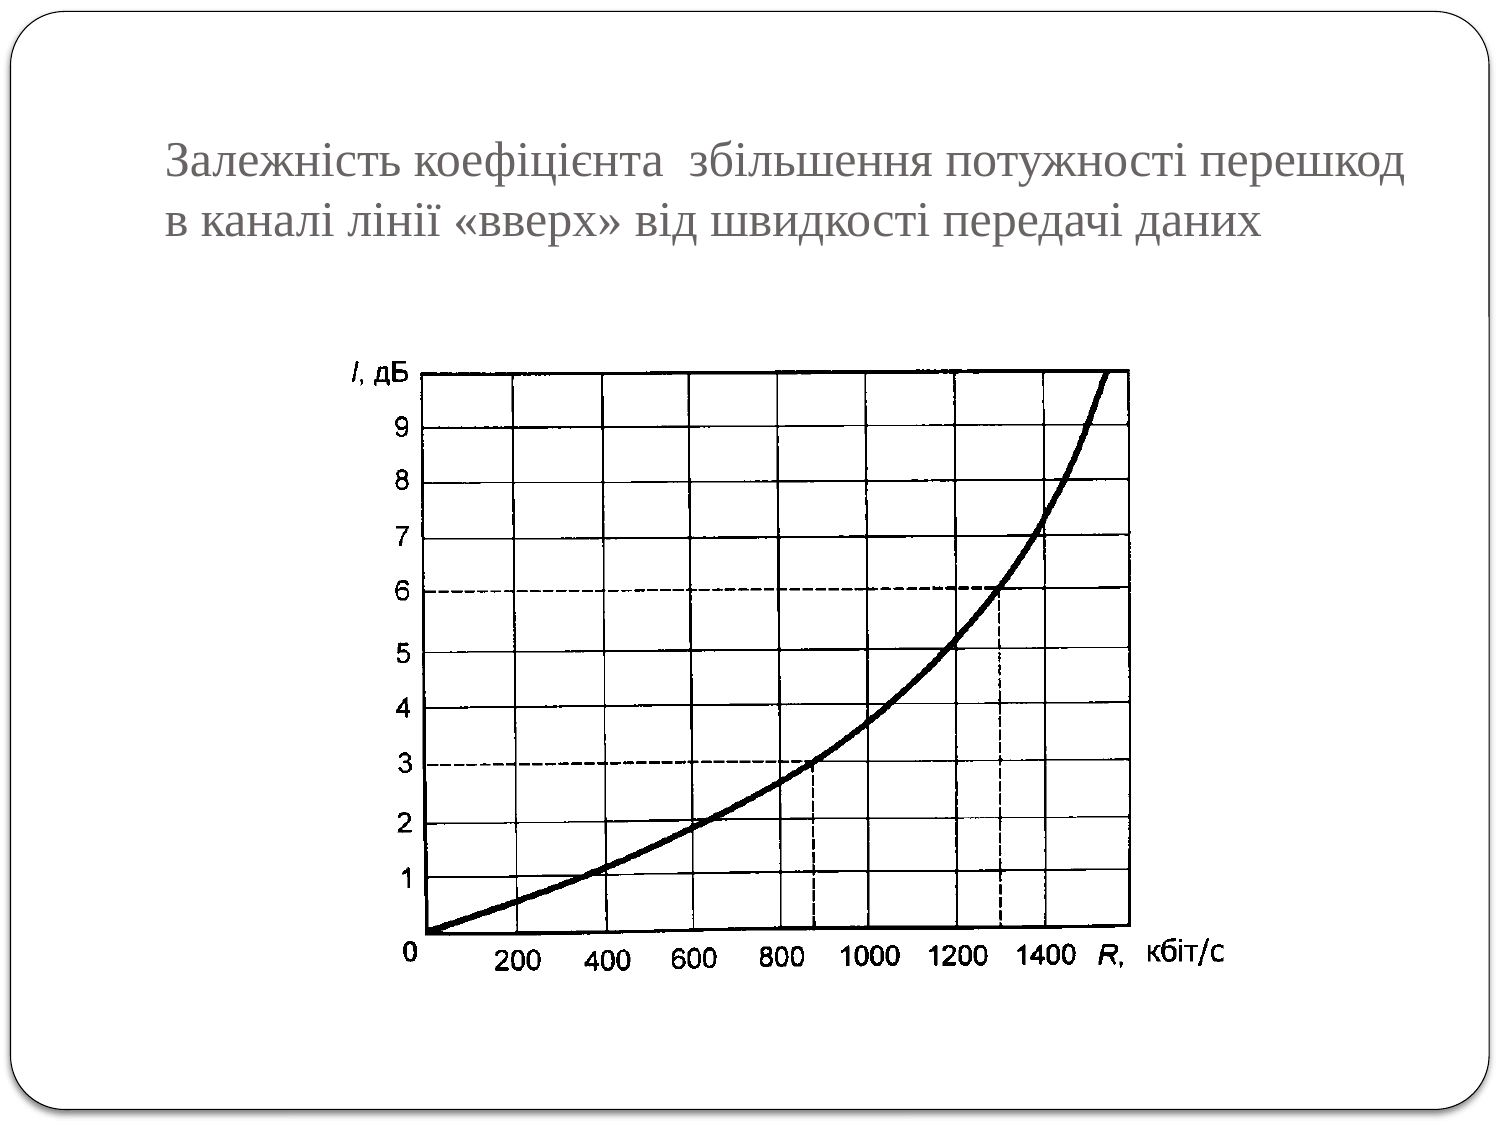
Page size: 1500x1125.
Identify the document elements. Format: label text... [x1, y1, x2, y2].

title Залежність коефіцієнта збільшення потужності перешкод в каналі лінії «вверх» від швидкості передачі даних [150, 78, 1425, 350]
picture [312, 349, 1251, 1008]
